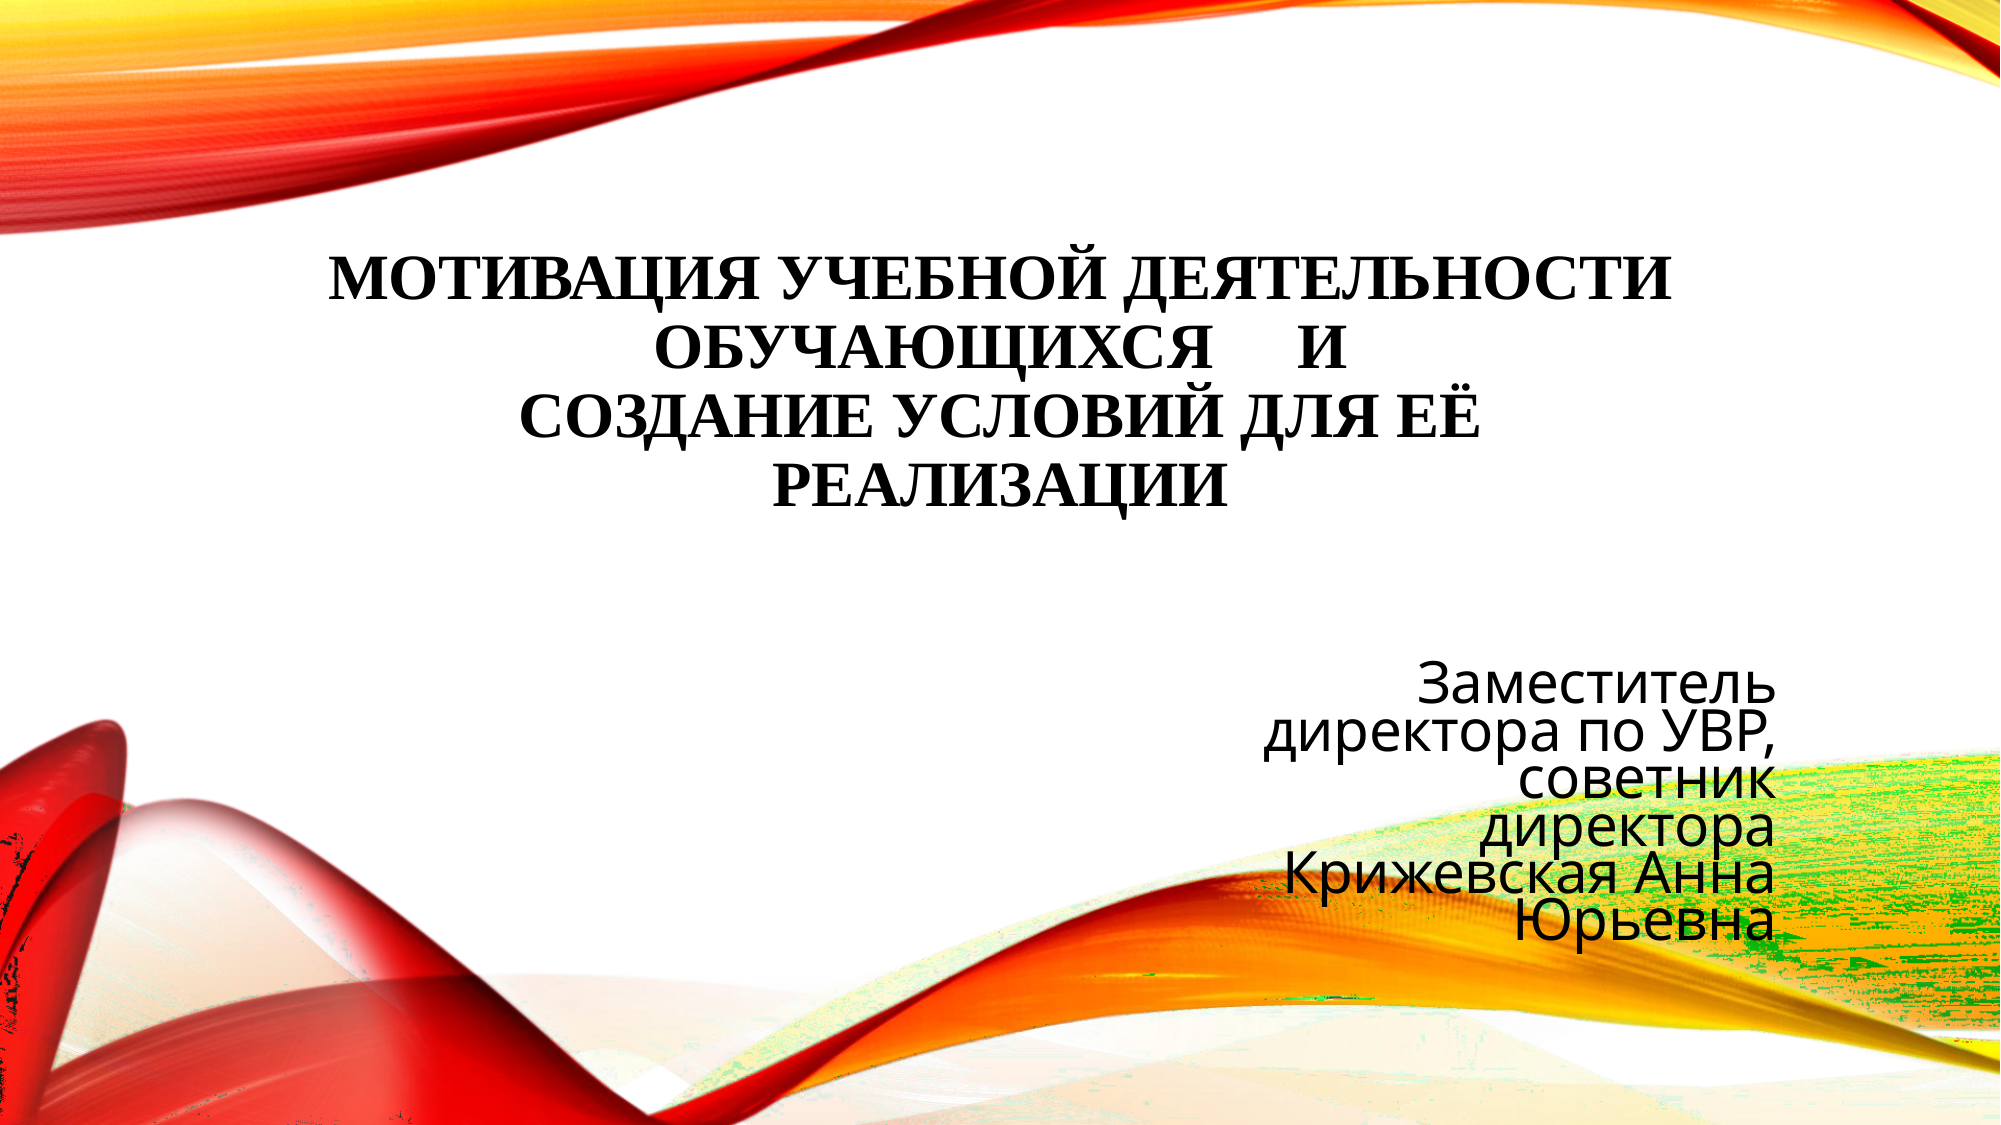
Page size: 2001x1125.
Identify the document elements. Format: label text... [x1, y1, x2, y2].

picture [0, 0, 2000, 237]
title МОТИВАЦИЯ УЧЕБНОЙ ДЕЯТЕЛЬНОСТИ ОБУЧАЮЩИХСЯ И СОЗДАНИЕ УСЛОВИЙ ДЛЯ ЕЁ РЕАЛИЗАЦИИ [275, 231, 1725, 520]
picture [0, 717, 2000, 1125]
text_box Заместитель директора по УВР, советник директора Крижевская Анна Юрьевна [1240, 665, 1778, 715]
